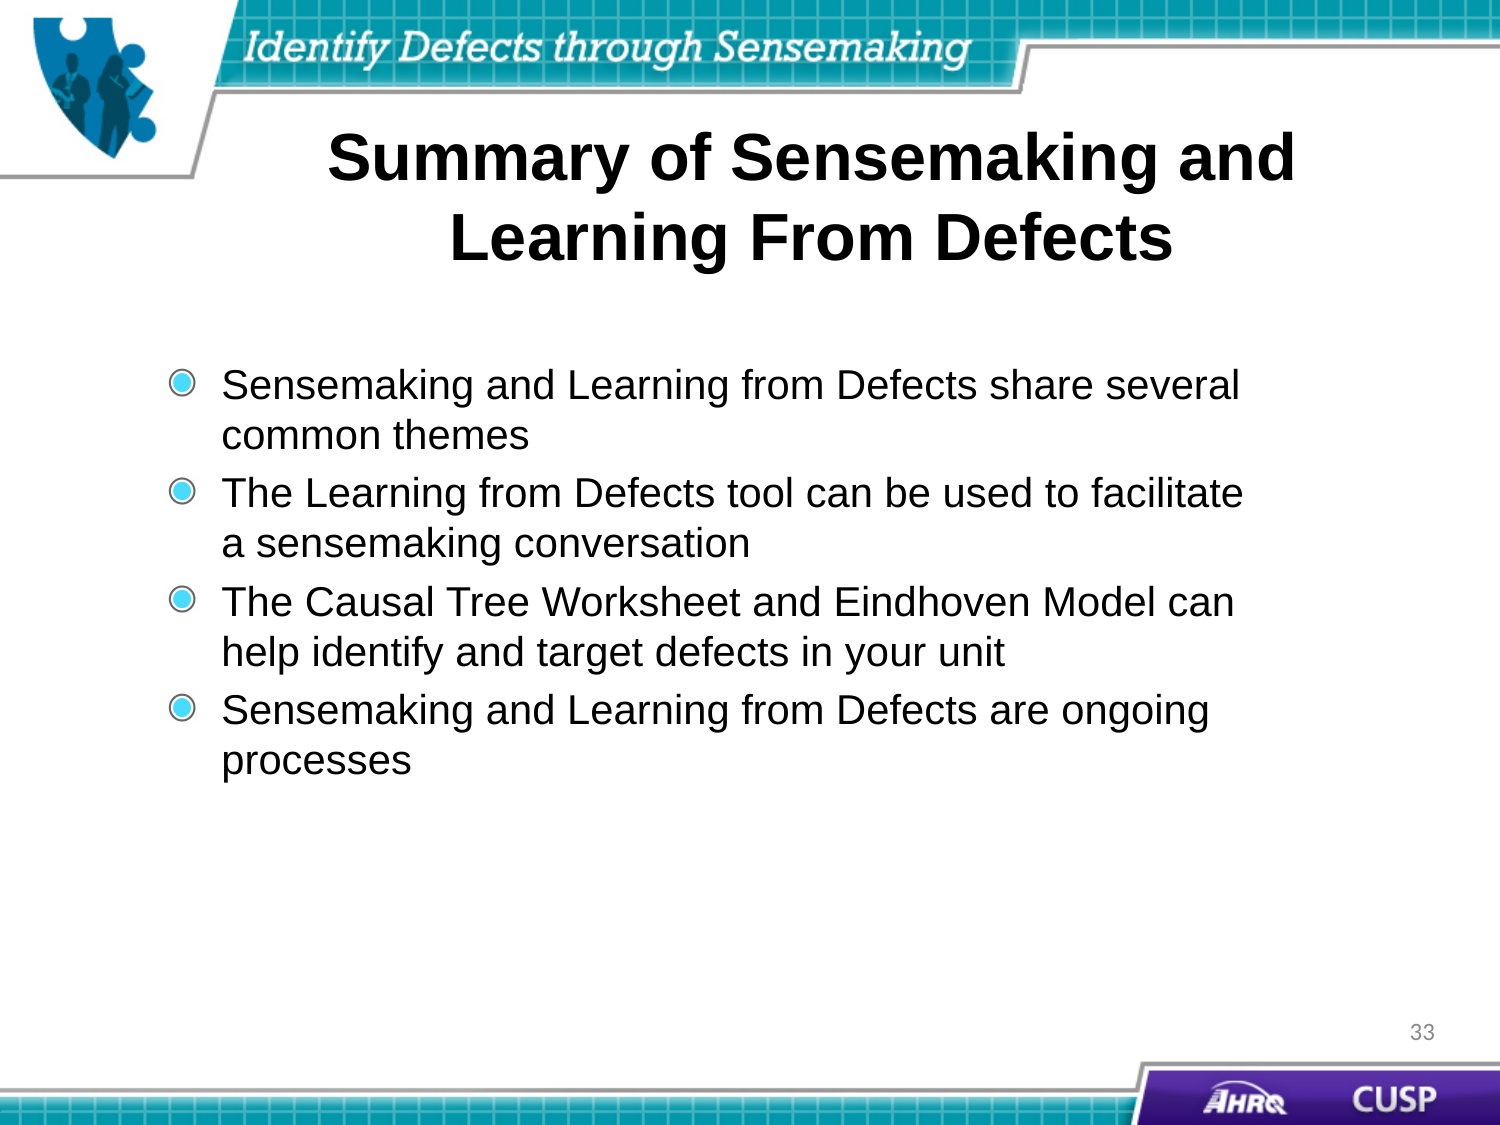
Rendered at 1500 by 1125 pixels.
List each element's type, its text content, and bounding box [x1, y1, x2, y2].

slide_number 33 [1100, 999, 1450, 1060]
list Sensemaking and Learning from Defects share several common themes The Learning from Defects tool can be used to facilitate a sensemaking conversation The Causal Tree Worksheet and Eindhoven Model can help identify and target defects in your unit Sensemaking and Learning from Defects are ongoing processes [149, 349, 1263, 1038]
title Summary of Sensemaking and Learning From Defects [274, 99, 1351, 288]
picture [0, 0, 1500, 1125]
